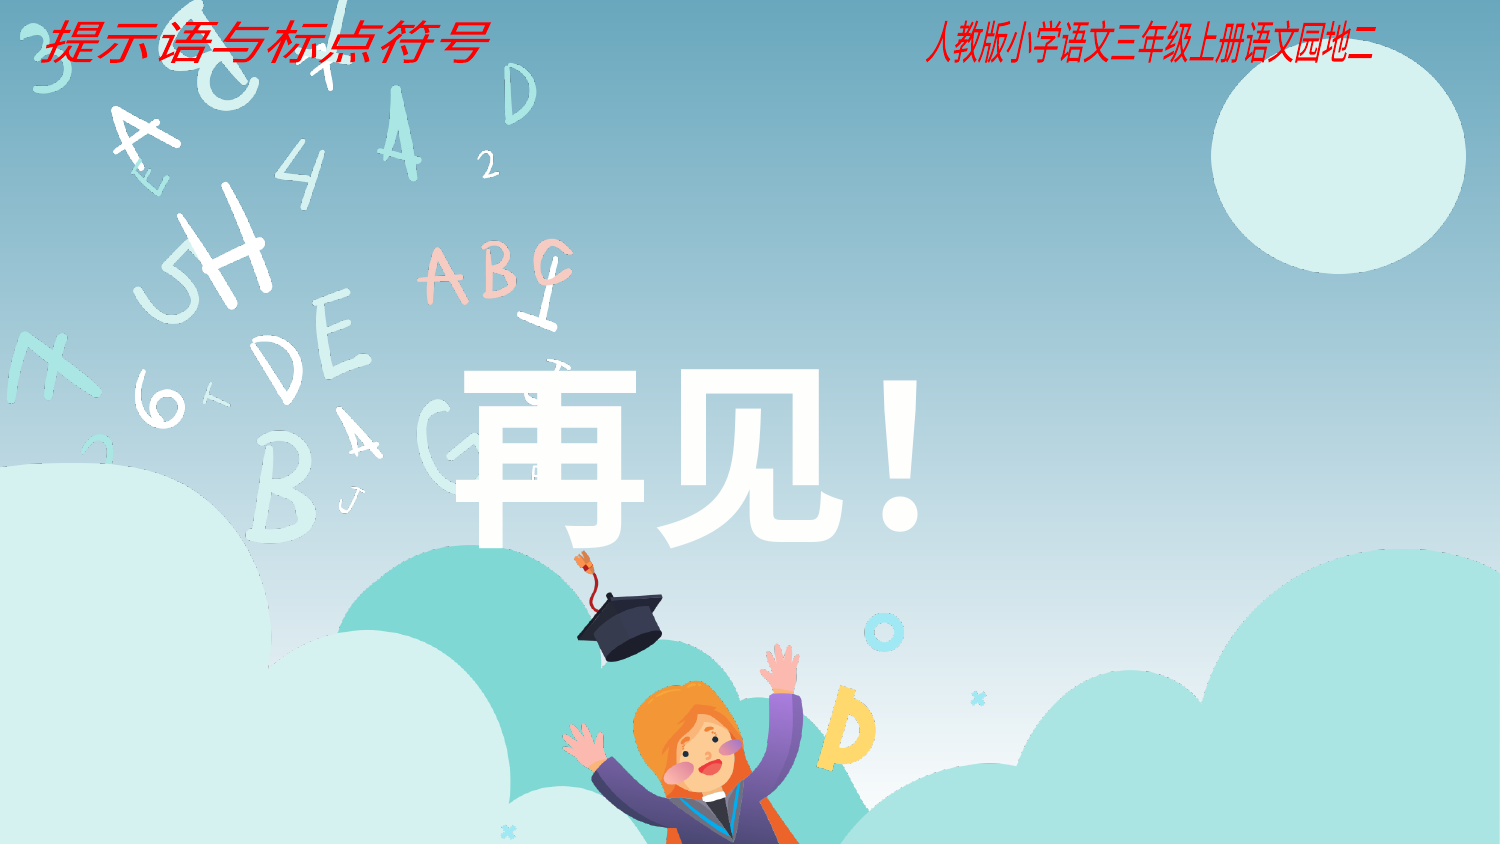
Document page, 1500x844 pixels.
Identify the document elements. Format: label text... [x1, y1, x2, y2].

picture [0, 0, 1500, 844]
text_box 再见！ [435, 323, 1065, 579]
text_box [41, 20, 1376, 63]
